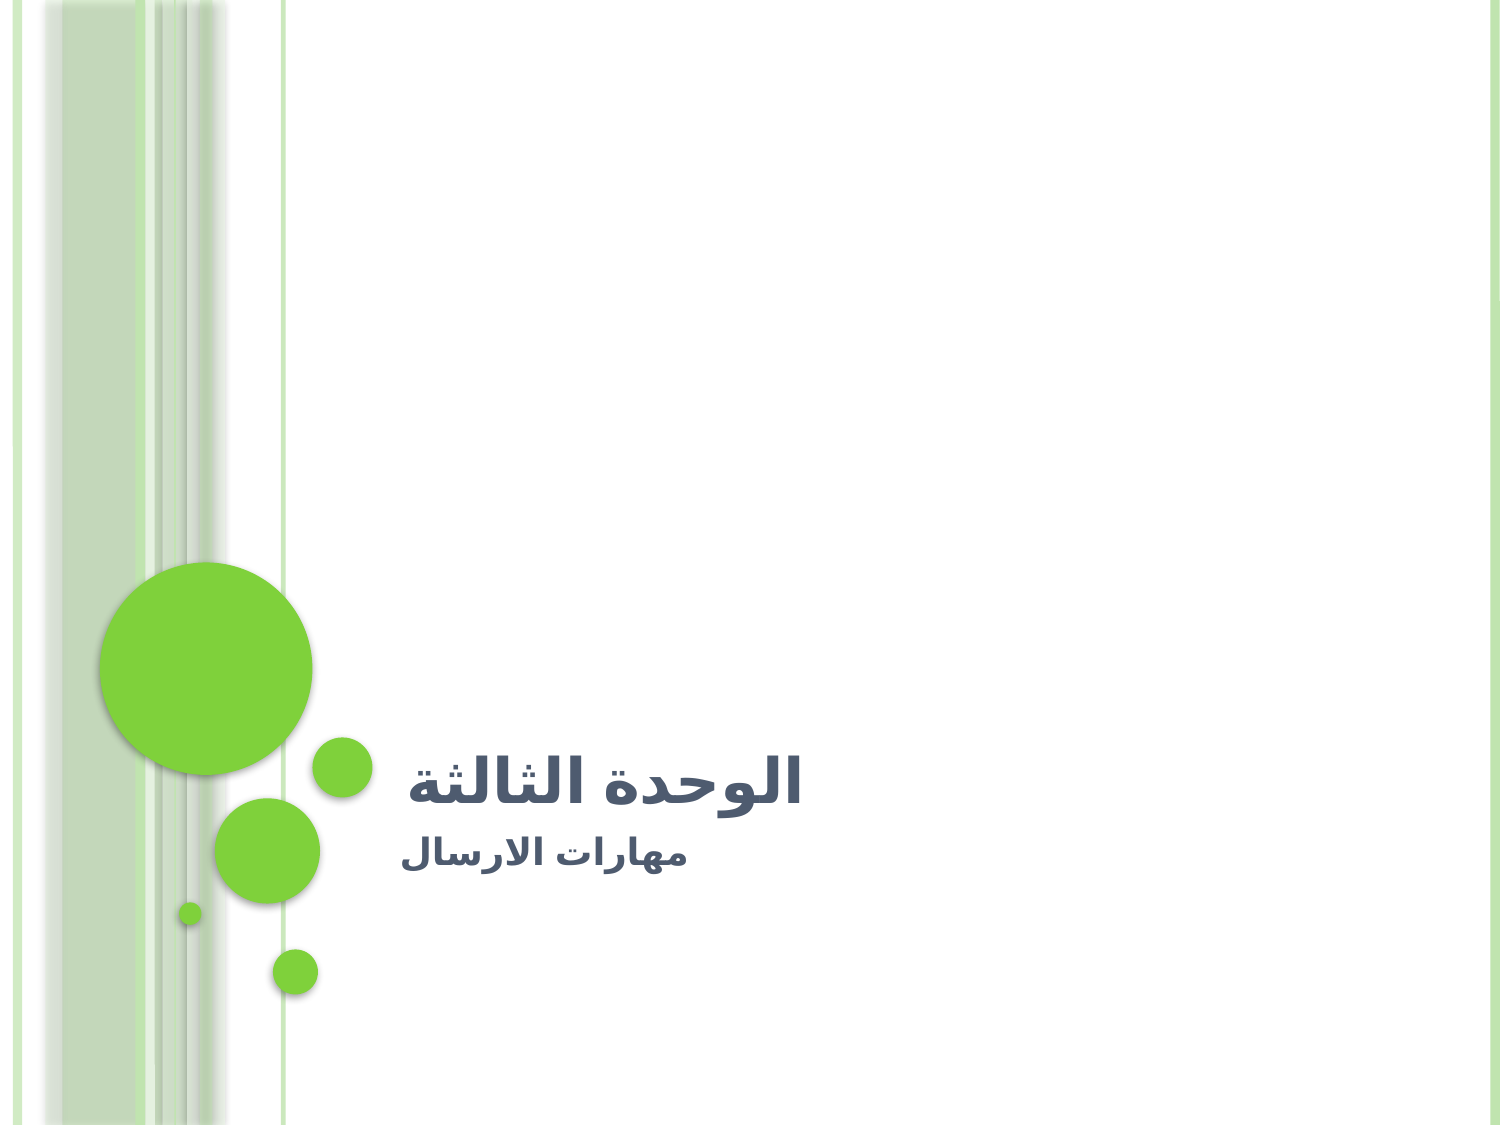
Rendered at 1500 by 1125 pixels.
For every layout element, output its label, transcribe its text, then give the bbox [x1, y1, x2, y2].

subtitle مهارات الارسال [375, 820, 1388, 1046]
title الوحدة الثالثة [375, 512, 1388, 820]
